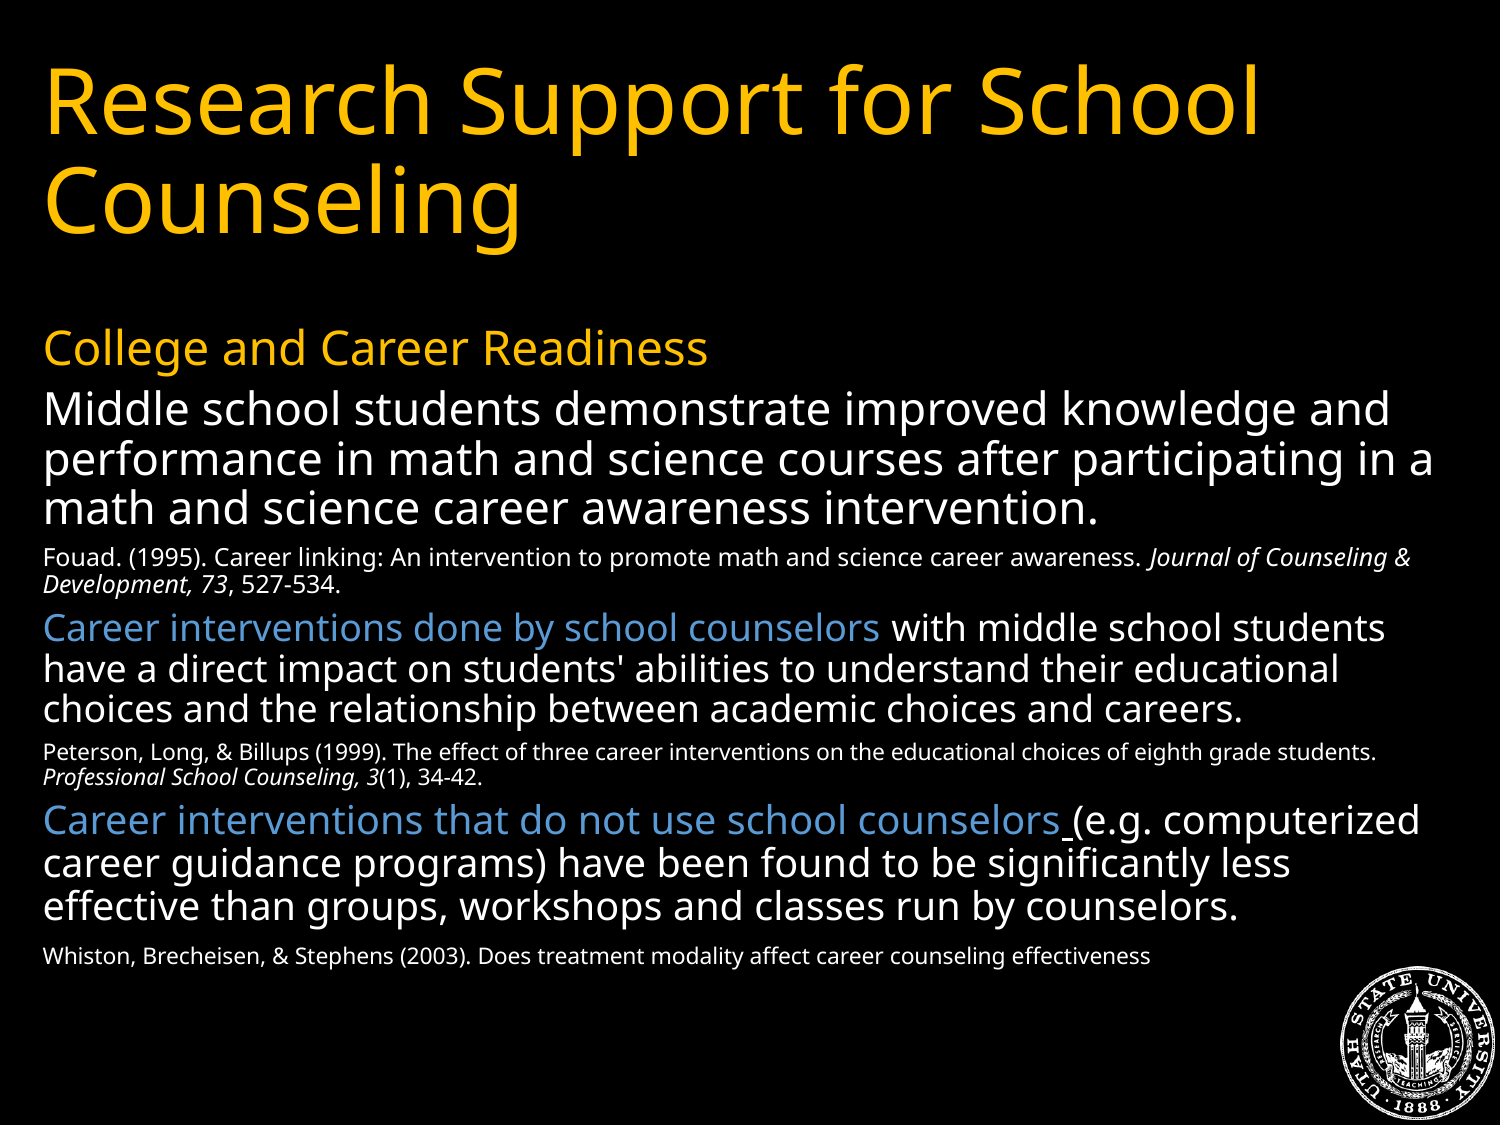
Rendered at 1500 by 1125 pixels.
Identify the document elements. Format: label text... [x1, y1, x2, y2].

picture [1340, 966, 1496, 1120]
title Research Support for School Counseling [27, 45, 1473, 264]
list College and Career Readiness Middle school students demonstrate improved knowledge and performance in math and science courses after participating in a math and science career awareness intervention. Fouad. (1995). Career linking: An intervention to promote math and science career awareness. Journal of Counseling & Development, 73, 527-534. Career interventions done by school counselors with middle school students have a direct impact on students' abilities to understand their educational choices and the relationship between academic choices and careers. Peterson, Long, & Billups (1999). The effect of three career interventions on the educational choices of eighth grade students. Professional School Counseling, 3(1), 34-42. Career interventions that do not use school counselors (e.g. computerized career guidance programs) have been found to be significantly less effective than groups, workshops and classes run by counselors. Whiston, Brecheisen, & Stephens (2003). Does treatment modality affect career counseling effectiveness? Journal of Vocational Behavior, 62, 390-410. [27, 248, 1458, 1082]
